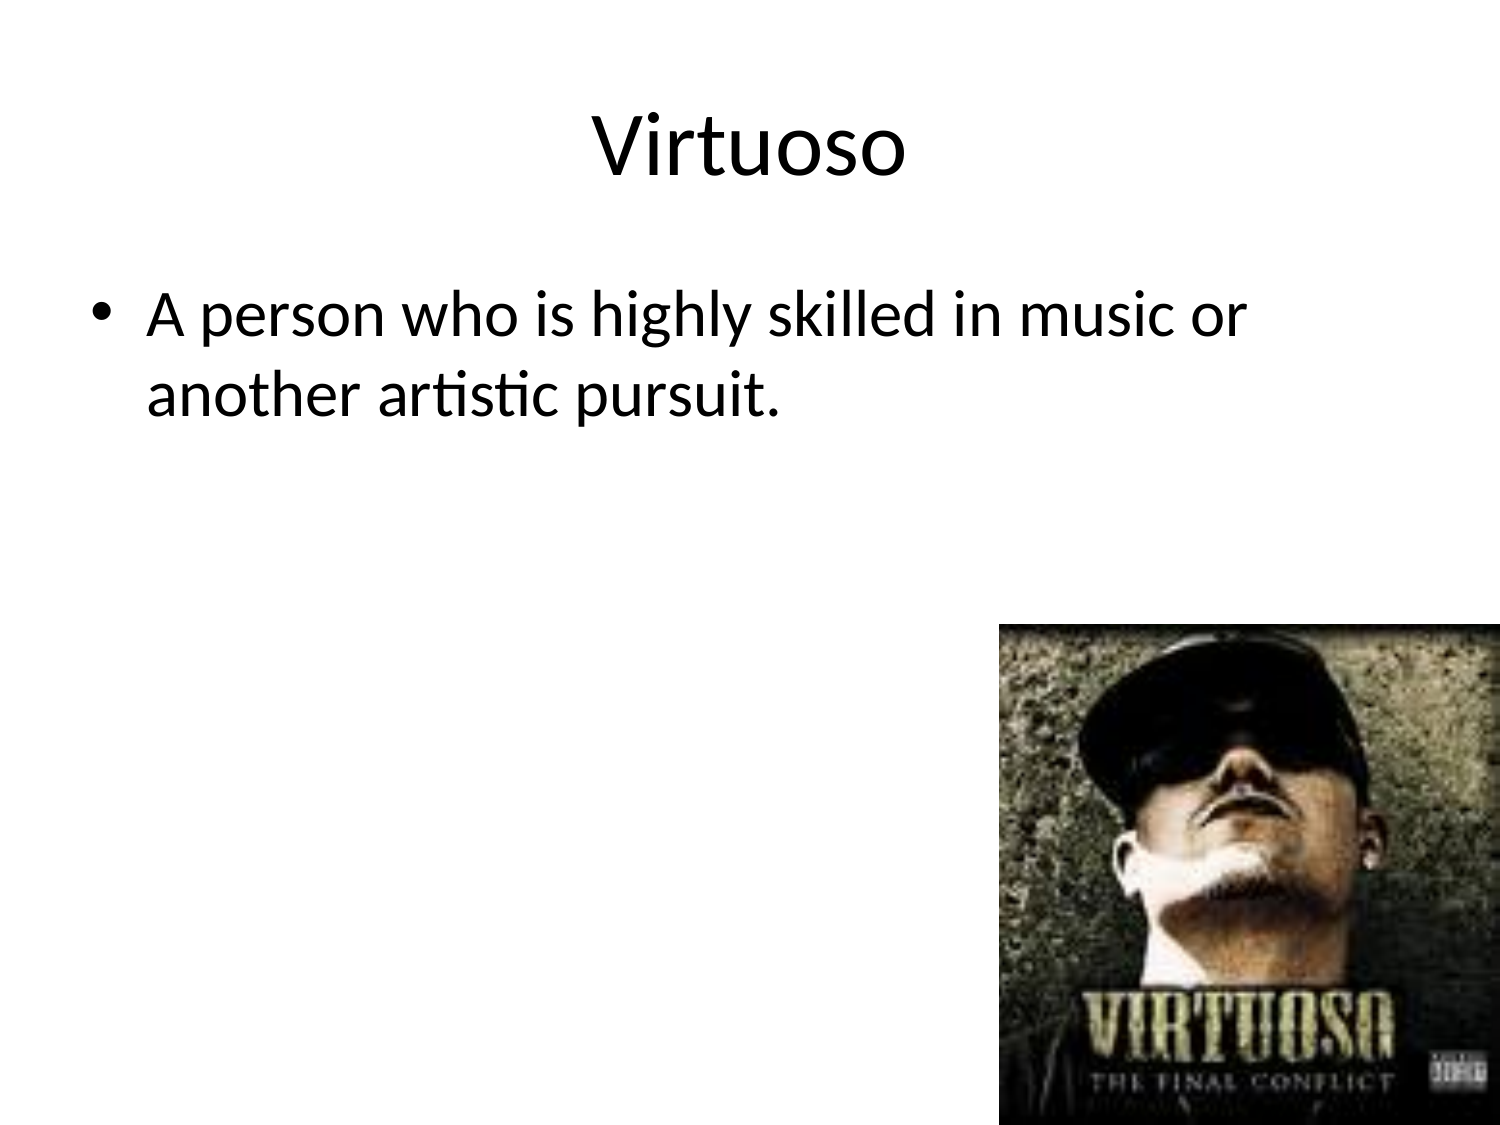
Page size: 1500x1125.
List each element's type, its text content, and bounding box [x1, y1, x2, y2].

list A person who is highly skilled in music or another artistic pursuit. [75, 262, 1425, 1005]
picture [999, 624, 1500, 1125]
title Virtuoso [75, 45, 1425, 233]
